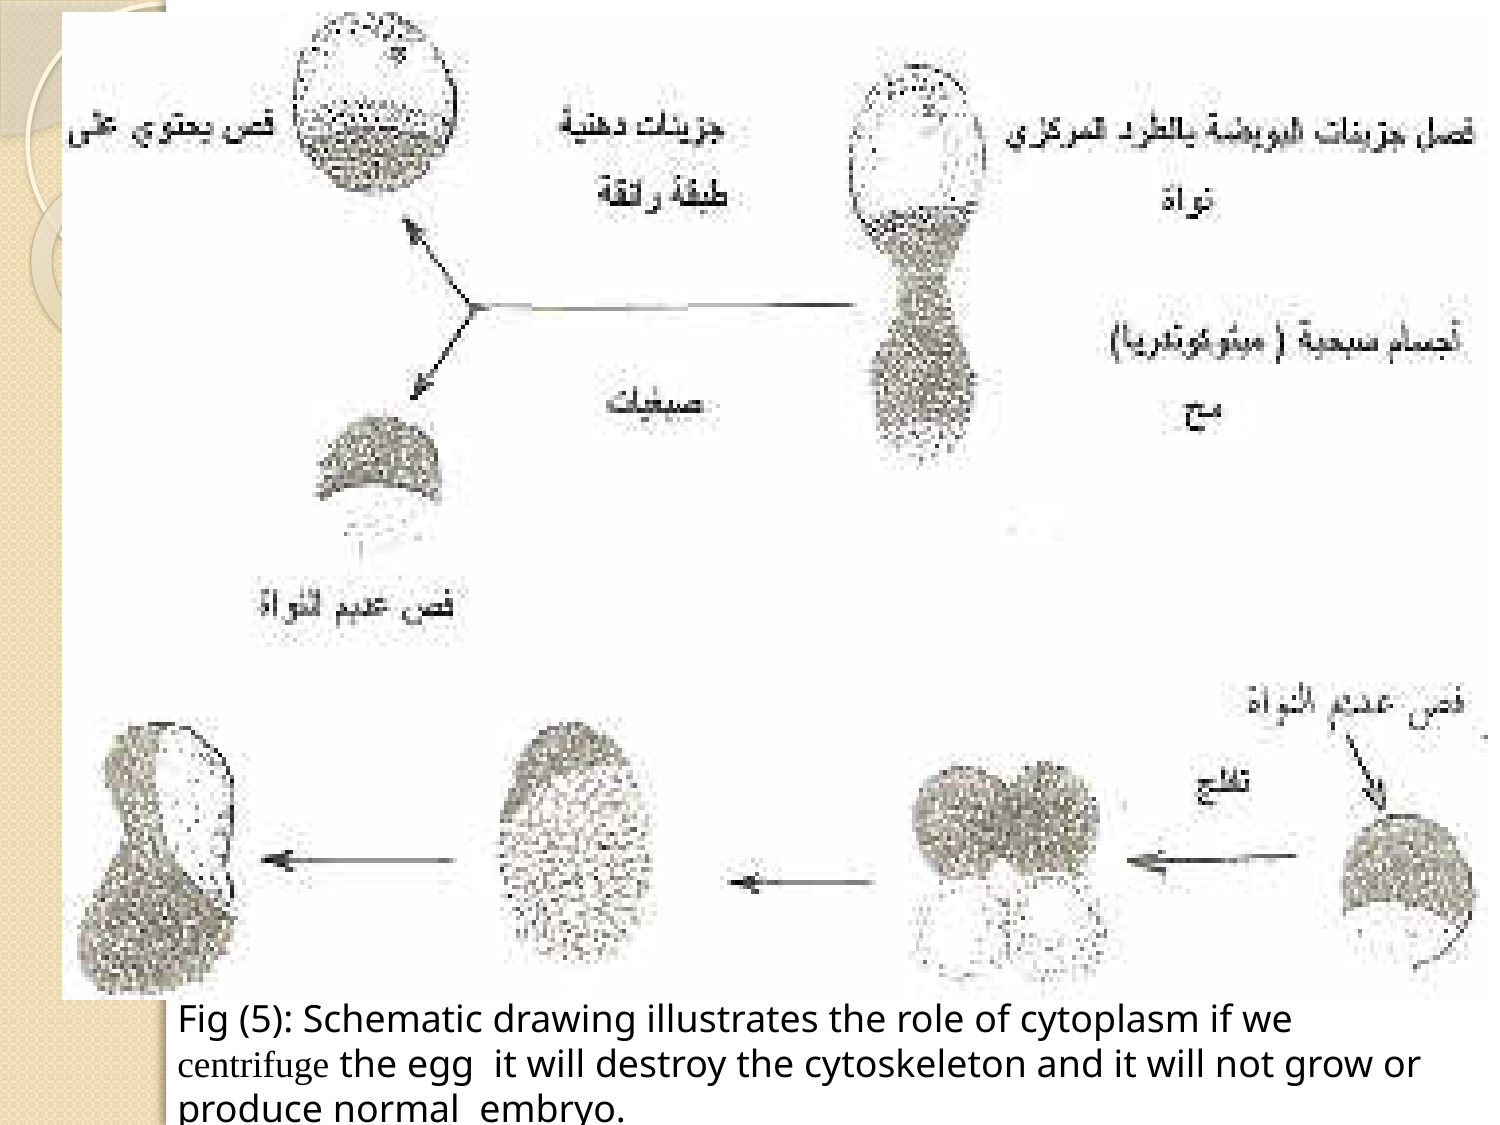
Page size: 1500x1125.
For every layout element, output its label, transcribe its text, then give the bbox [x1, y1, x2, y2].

picture [62, 12, 1488, 1001]
text_box Fig (5): Schematic drawing illustrates the role of cytoplasm if we centrifuge the egg it will destroy the cytoskeleton and it will not grow or produce normal embryo. [162, 1012, 1475, 1125]
